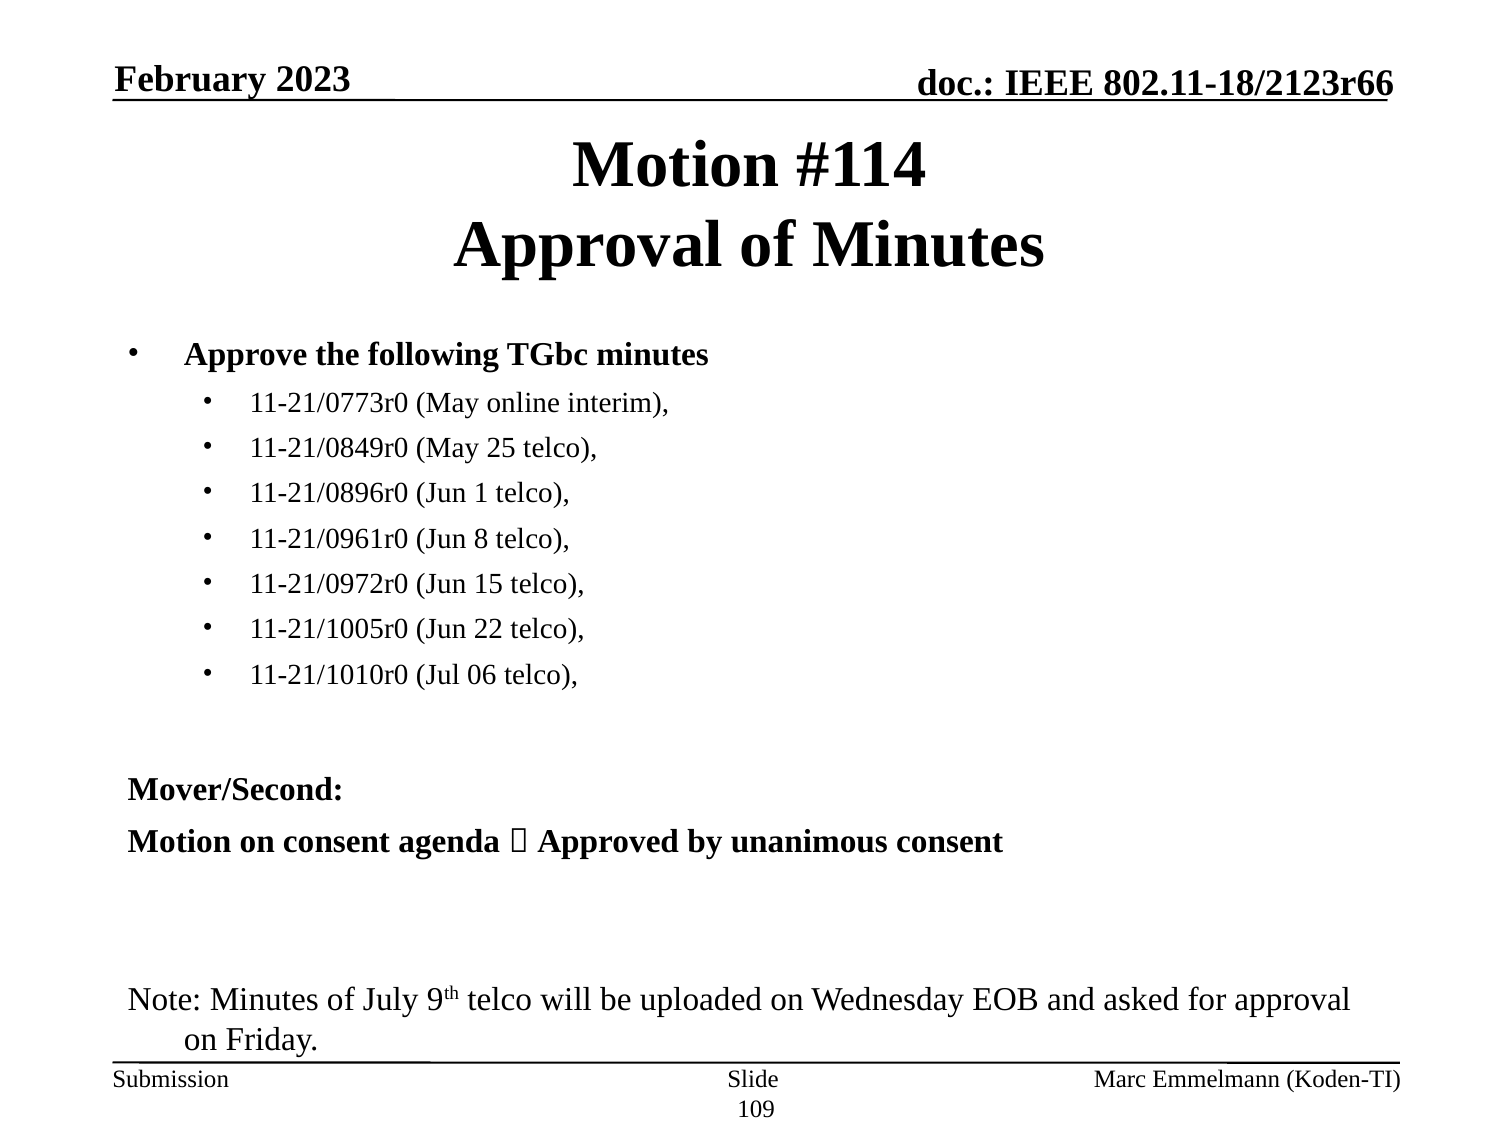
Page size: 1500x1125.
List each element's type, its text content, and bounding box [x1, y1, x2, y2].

title Motion #114 Approval of Minutes [112, 112, 1388, 288]
list Approve the following TGbc minutes 11-21/0773r0 (May online interim), 11-21/0849r0 (May 25 telco), 11-21/0896r0 (Jun 1 telco), 11-21/0961r0 (Jun 8 telco), 11-21/0972r0 (Jun 15 telco), 11-21/1005r0 (Jun 22 telco), 11-21/1010r0 (Jul 06 telco), Mover/Second: Motion on consent agenda  Approved by unanimous consent Note: Minutes of July 9th telco will be uploaded on Wednesday EOB and asked for approval on Friday. [112, 324, 1388, 1000]
footer Marc Emmelmann (Koden-TI) [878, 1061, 1402, 1093]
slide_number Slide 109 [712, 1061, 800, 1123]
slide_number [114, 54, 423, 100]
